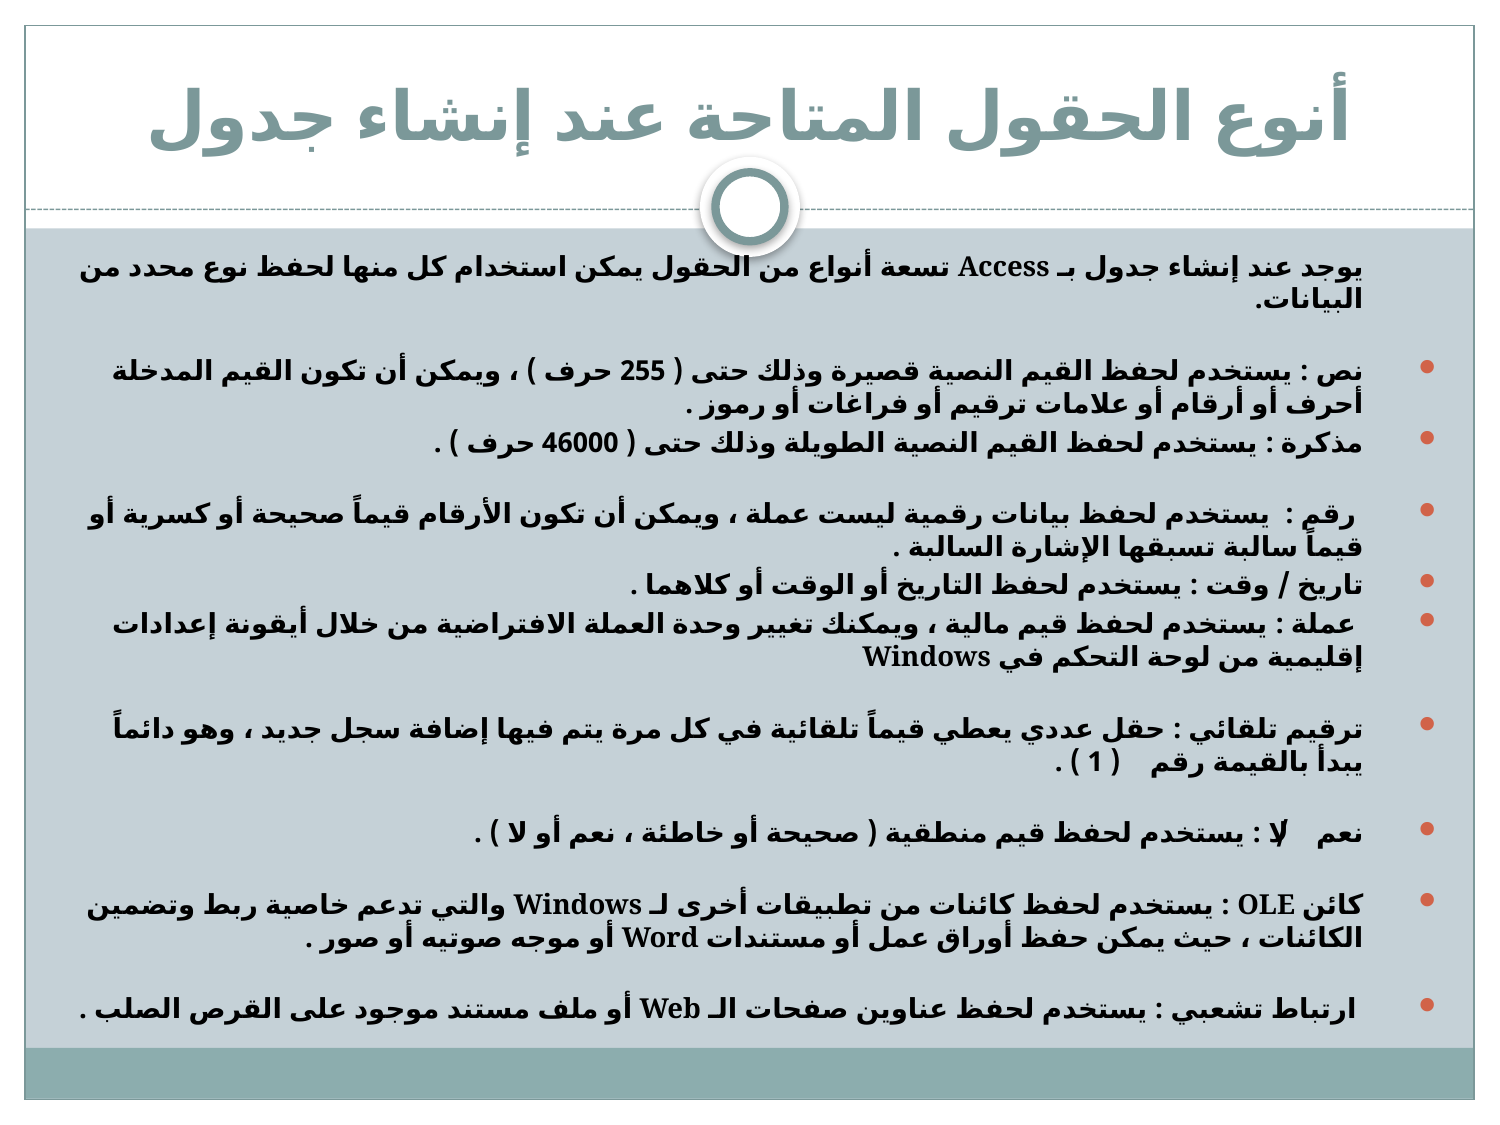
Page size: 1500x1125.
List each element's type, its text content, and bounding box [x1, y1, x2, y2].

title أنوع الحقول المتاحة عند إنشاء جدول [49, 37, 1450, 162]
list يوجد عند إنشاء جدول بـ Access تسعة أنواع من الحقول يمكن استخدام كل منها لحفظ نوع محدد من البيانات. نص : يستخدم لحفظ القيم النصية قصيرة وذلك حتى ( 255 حرف ) ، ويمكن أن تكون القيم المدخلة أحرف أو أرقام أو علامات ترقيم أو فراغات أو رموز . مذكرة : يستخدم لحفظ القيم النصية الطويلة وذلك حتى ( 46000 حرف ) . رقم : يستخدم لحفظ بيانات رقمية ليست عملة ، ويمكن أن تكون الأرقام قيماً صحيحة أو كسرية أو قيماً سالبة تسبقها الإشارة السالبة . تاريخ / وقت : يستخدم لحفظ التاريخ أو الوقت أو كلاهما . عملة : يستخدم لحفظ قيم مالية ، ويمكنك تغيير وحدة العملة الافتراضية من خلال أيقونة إعدادات إقليمية من لوحة التحكم في Windows ترقيم تلقائي : حقل عددي يعطي قيماً تلقائية في كل مرة يتم فيها إضافة سجل جديد ، وهو دائماً يبدأ بالقيمة رقم ( 1 ) . نعم / لا : يستخدم لحفظ قيم منطقية ( صحيحة أو خاطئة ، نعم أو لا ) . كائن OLE : يستخدم لحفظ كائنات من تطبيقات أخرى لـ Windows والتي تدعم خاصية ربط وتضمين الكائنات ، حيث يمكن حفظ أوراق عمل أو مستندات Word أو موجه صوتيه أو صور . ارتباط تشعبي : يستخدم لحفظ عناوين صفحات الـ Web أو ملف مستند موجود على القرص الصلب . [49, 208, 1445, 1125]
